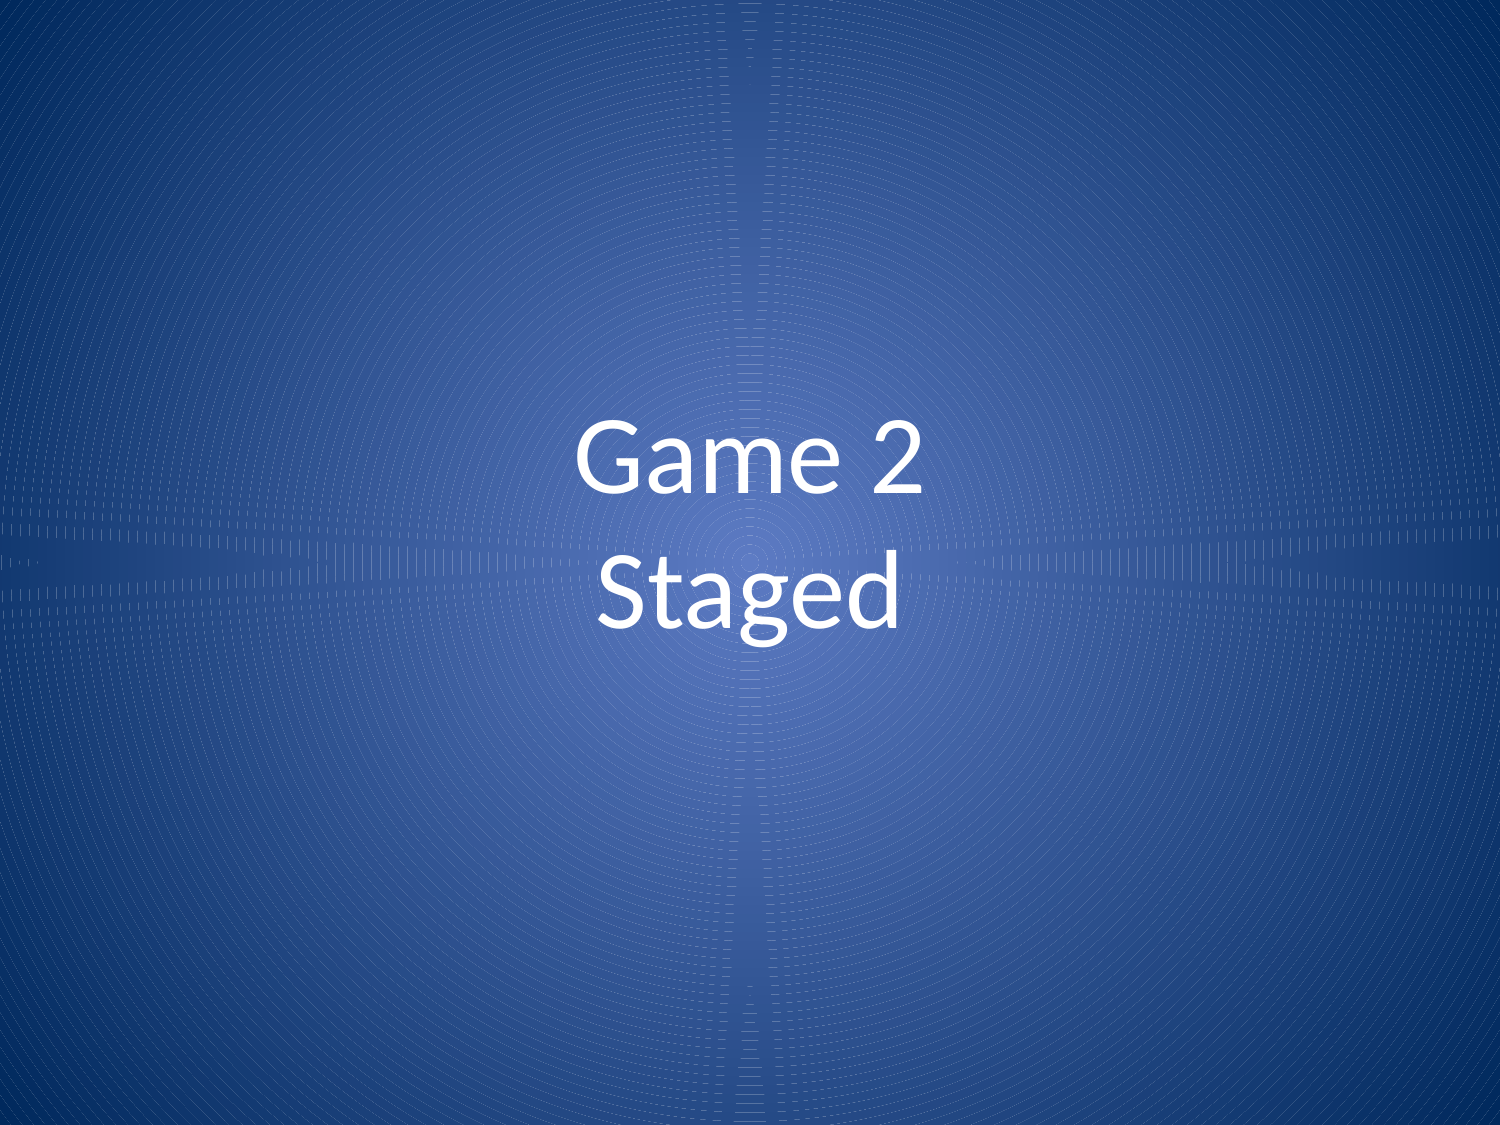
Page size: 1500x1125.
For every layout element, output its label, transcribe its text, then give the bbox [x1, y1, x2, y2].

title Game 2 Staged [74, 363, 1426, 669]
